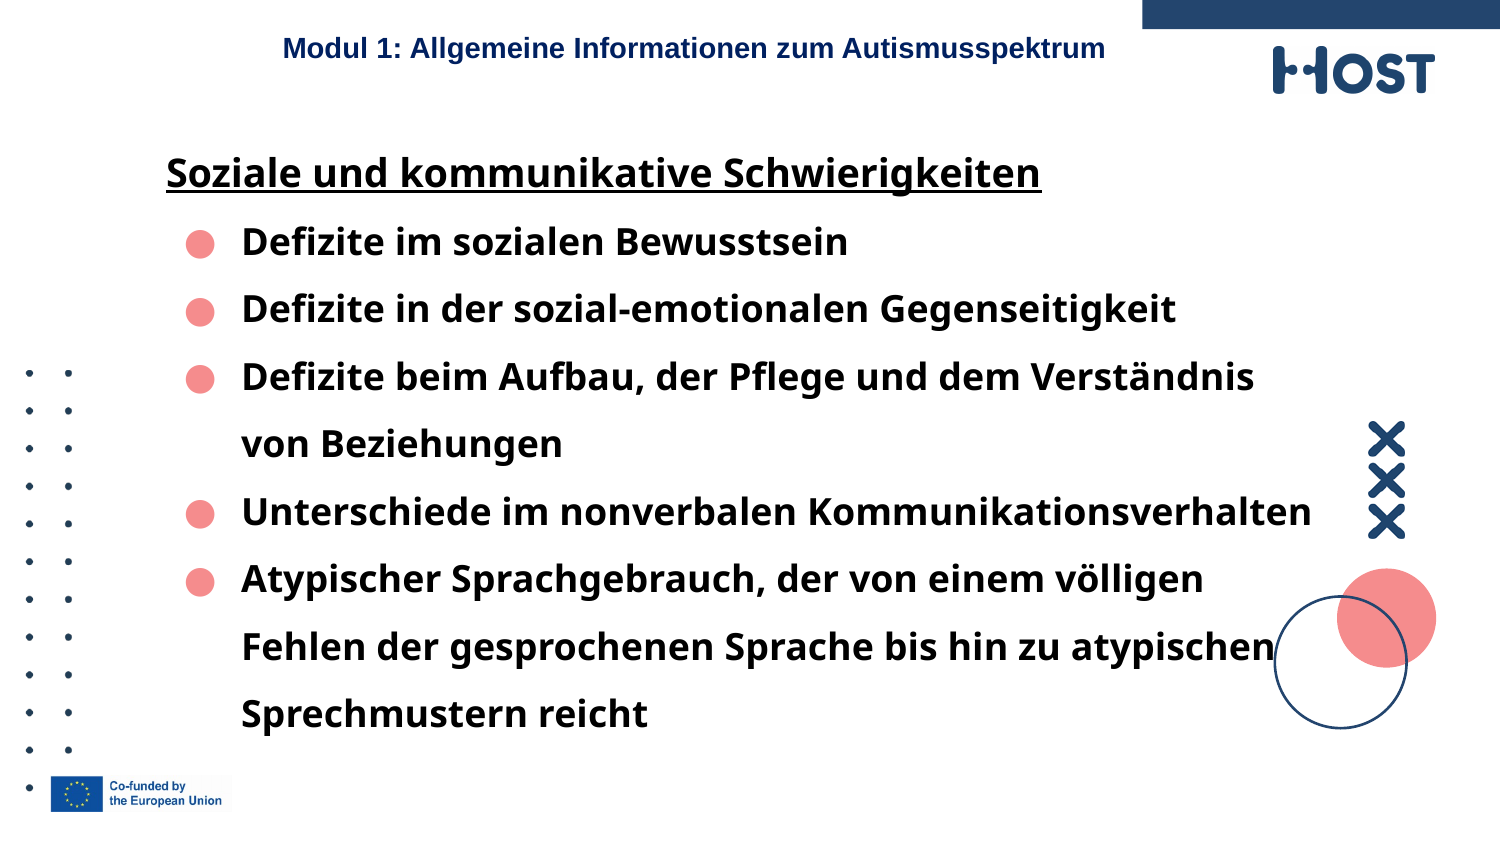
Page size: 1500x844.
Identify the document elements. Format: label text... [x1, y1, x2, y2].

list Soziale und kommunikative Schwierigkeiten Defizite im sozialen Bewusstsein Defizite in der sozial-emotionalen Gegenseitigkeit Defizite beim Aufbau, der Pflege und dem Verständnis von Beziehungen Unterschiede im nonverbalen Kommunikationsverhalten Atypischer Sprachgebrauch, der von einem völligen Fehlen der gesprochenen Sprache bis hin zu atypischen Sprechmustern reicht [150, 108, 1349, 797]
picture [1368, 421, 1405, 539]
picture [1273, 46, 1435, 94]
text_box Modul 1: Allgemeine Informationen zum Autismusspektrum [267, 10, 1135, 68]
picture [0, 370, 233, 812]
